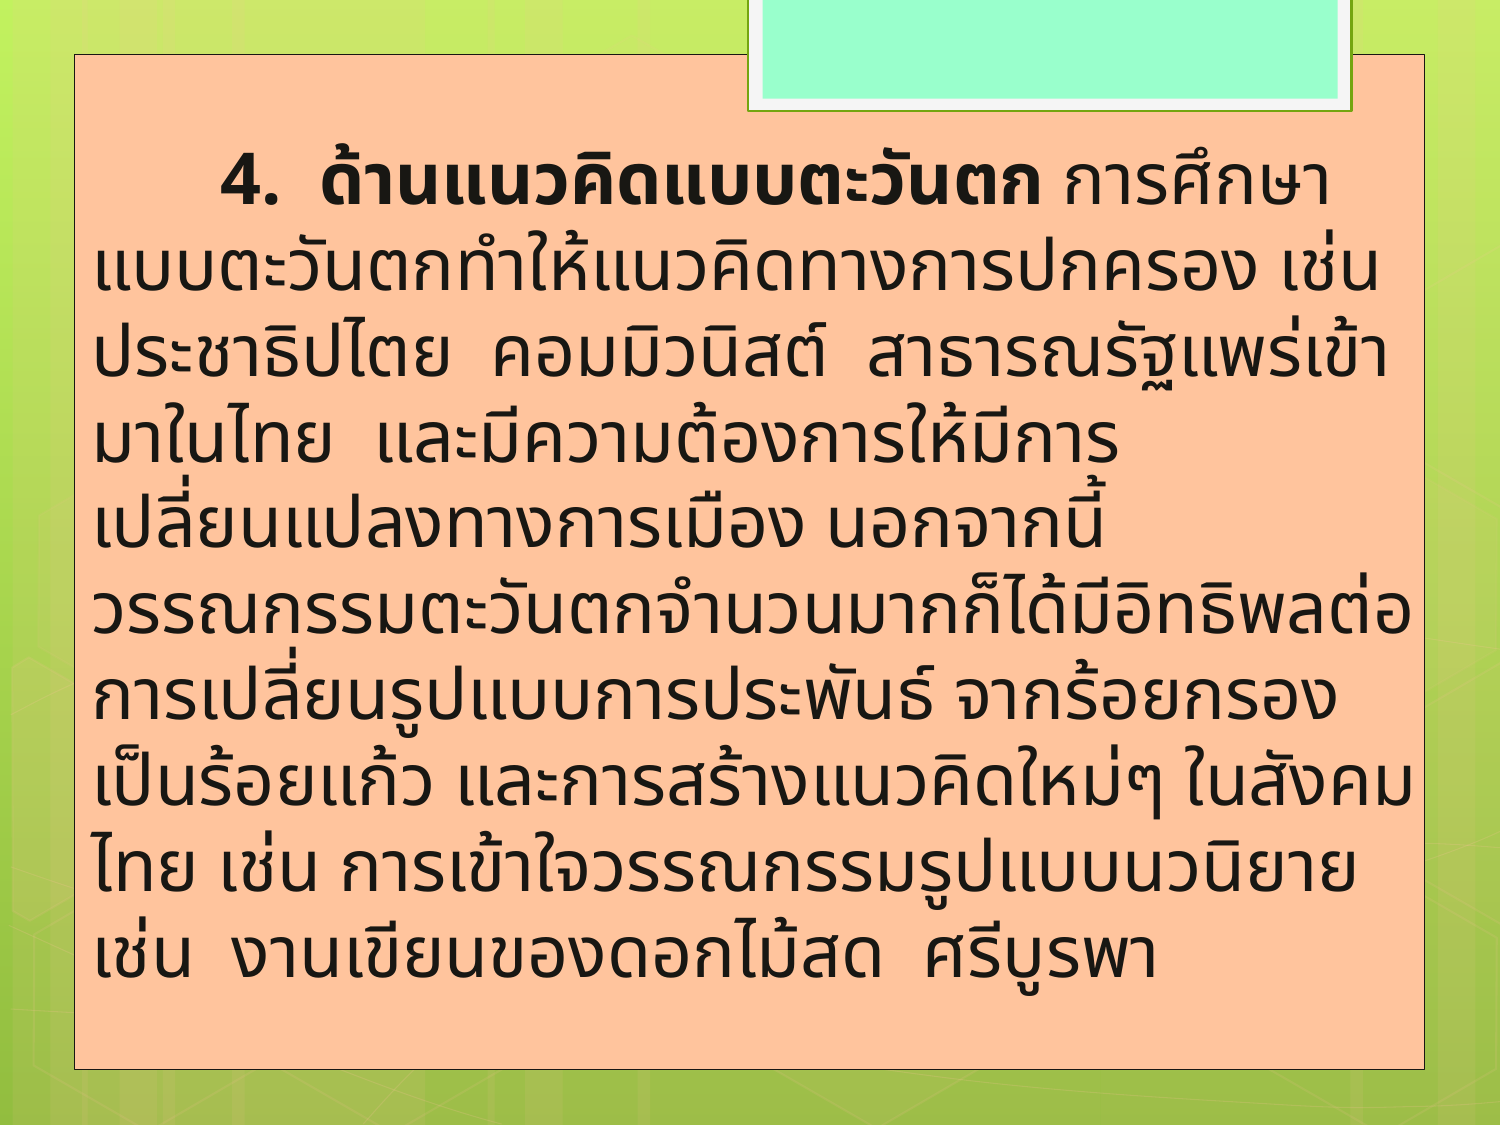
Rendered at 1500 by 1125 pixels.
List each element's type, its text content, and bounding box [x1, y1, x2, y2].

list 4. ด้านแนวคิดแบบตะวันตก การศึกษาแบบตะวันตกทำให้แนวคิดทางการปกครอง เช่น ประชาธิปไตย คอมมิวนิสต์ สาธารณรัฐแพร่เข้ามาในไทย และมีความต้องการให้มีการเปลี่ยนแปลงทางการเมือง นอกจากนี้ วรรณกรรมตะวันตกจำนวนมากก็ได้มีอิทธิพลต่อการเปลี่ยนรูปแบบการประพันธ์ จากร้อยกรองเป็นร้อยแก้ว และการสร้างแนวคิดใหม่ๆ ในสังคมไทย เช่น การเข้าใจวรรณกรรมรูปแบบนวนิยาย เช่น งานเขียนของดอกไม้สด ศรีบูรพา [76, 125, 1433, 1071]
